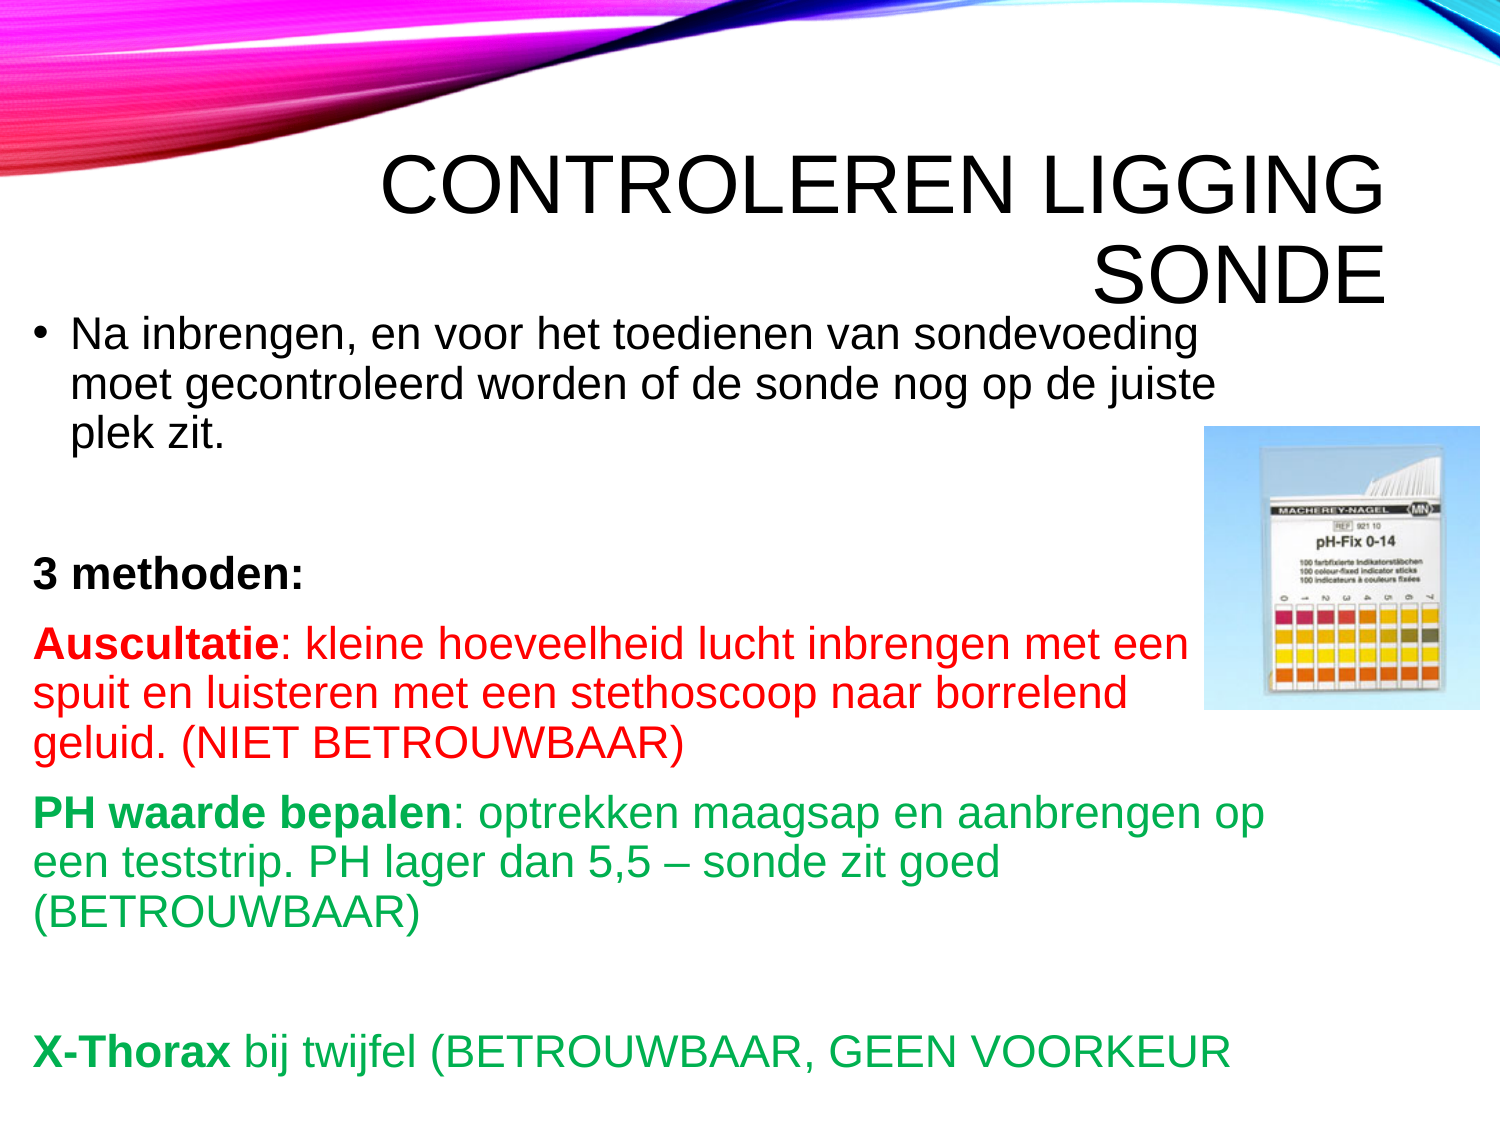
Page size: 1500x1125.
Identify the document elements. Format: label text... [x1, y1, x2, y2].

picture [1204, 426, 1480, 711]
picture [0, 0, 1500, 178]
title Controleren ligging sonde [336, 125, 1403, 338]
list Na inbrengen, en voor het toedienen van sondevoeding moet gecontroleerd worden of de sonde nog op de juiste plek zit. 3 methoden: Auscultatie: kleine hoeveelheid lucht inbrengen met een spuit en luisteren met een stethoscoop naar borrelend geluid. (NIET BETROUWBAAR) PH waarde bepalen: optrekken maagsap en aanbrengen op een teststrip. PH lager dan 5,5 – sonde zit goed (BETROUWBAAR) X-Thorax bij twijfel (BETROUWBAAR, GEEN VOORKEUR [17, 302, 1282, 1125]
